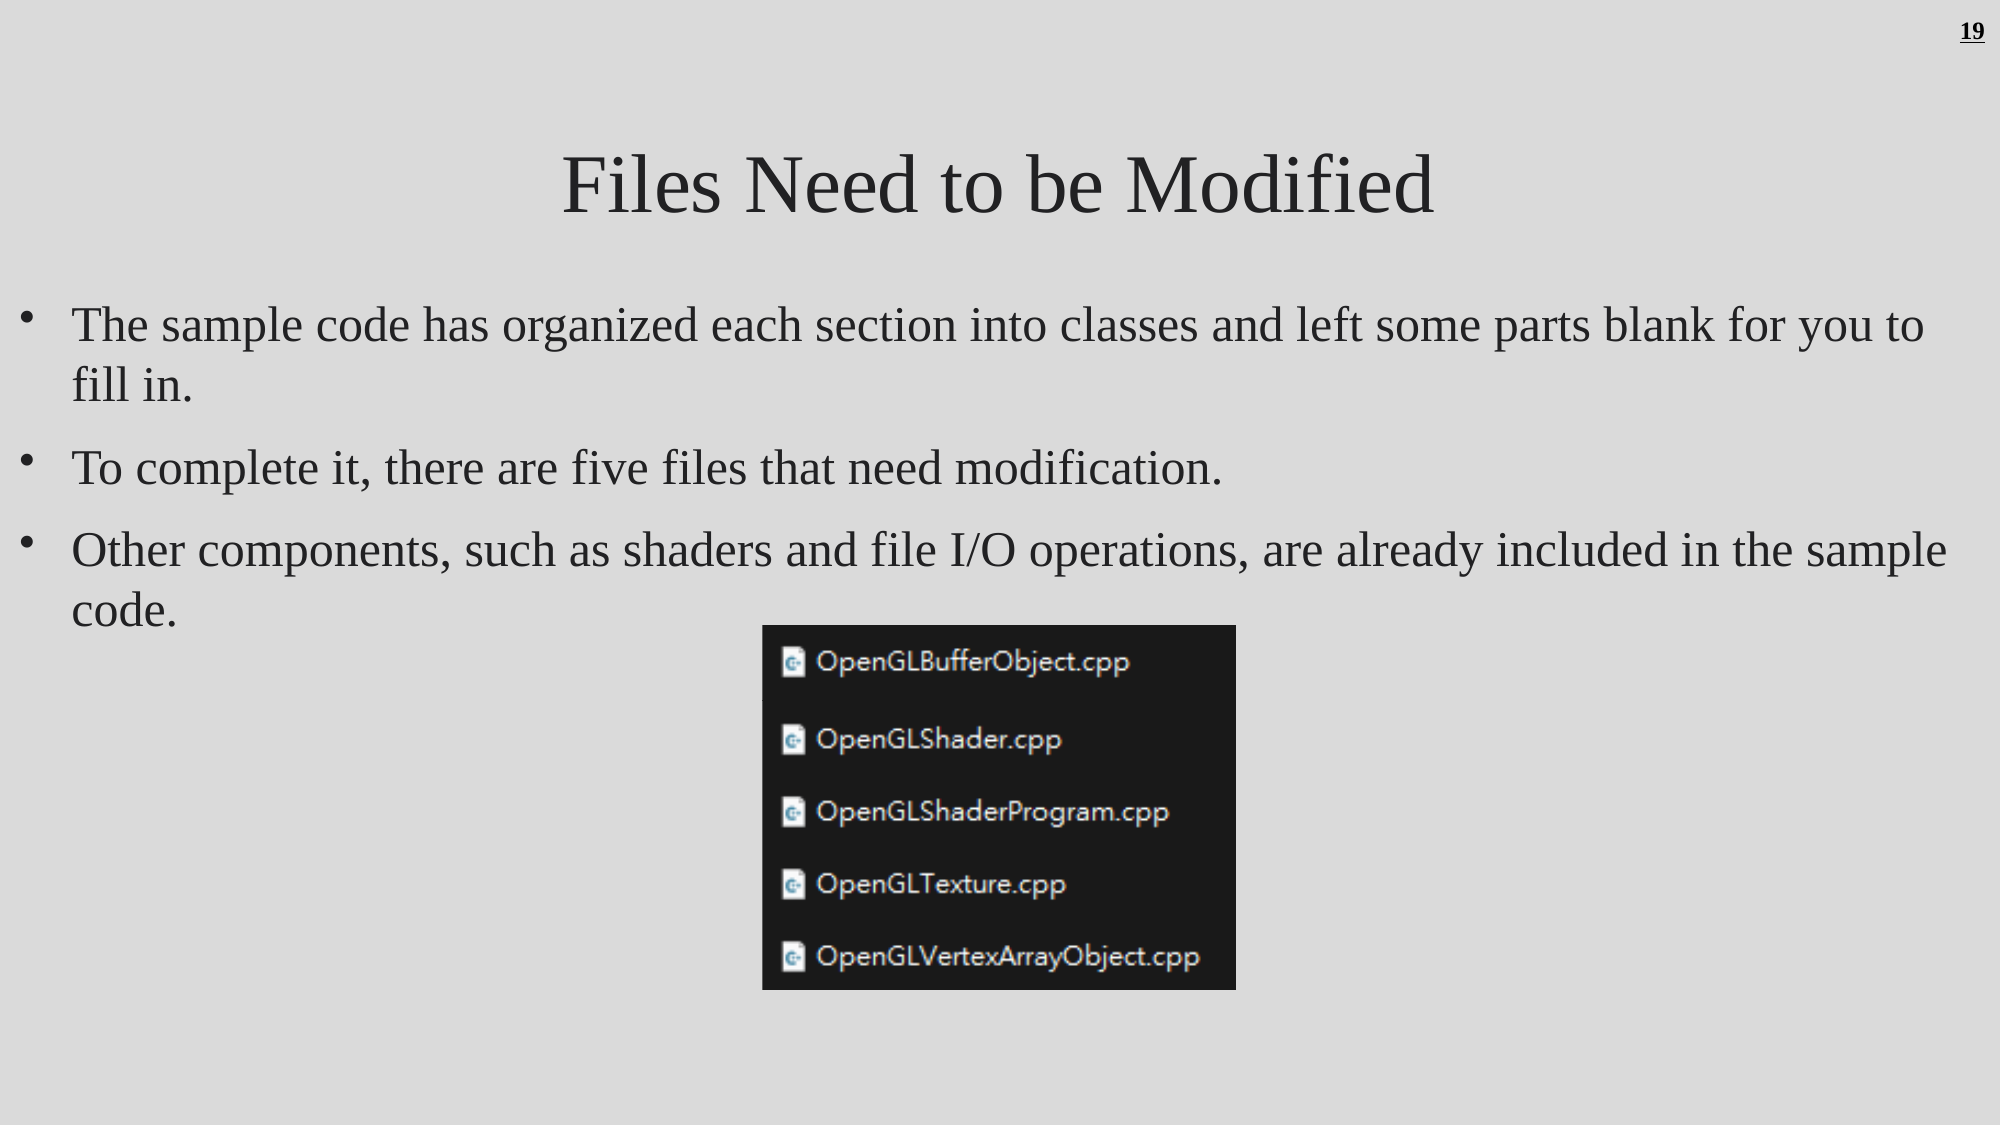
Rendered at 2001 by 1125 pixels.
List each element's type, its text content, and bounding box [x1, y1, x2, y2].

list The sample code has organized each section into classes and left some parts blank for you to fill in. To complete it, there are five files that need modification. Other components, such as shaders and file I/O operations, are already included in the sample code. [0, 284, 2000, 950]
title Files Need to be Modified [149, 99, 1849, 260]
slide_number 19 [1876, 0, 2000, 60]
picture [761, 625, 1237, 991]
